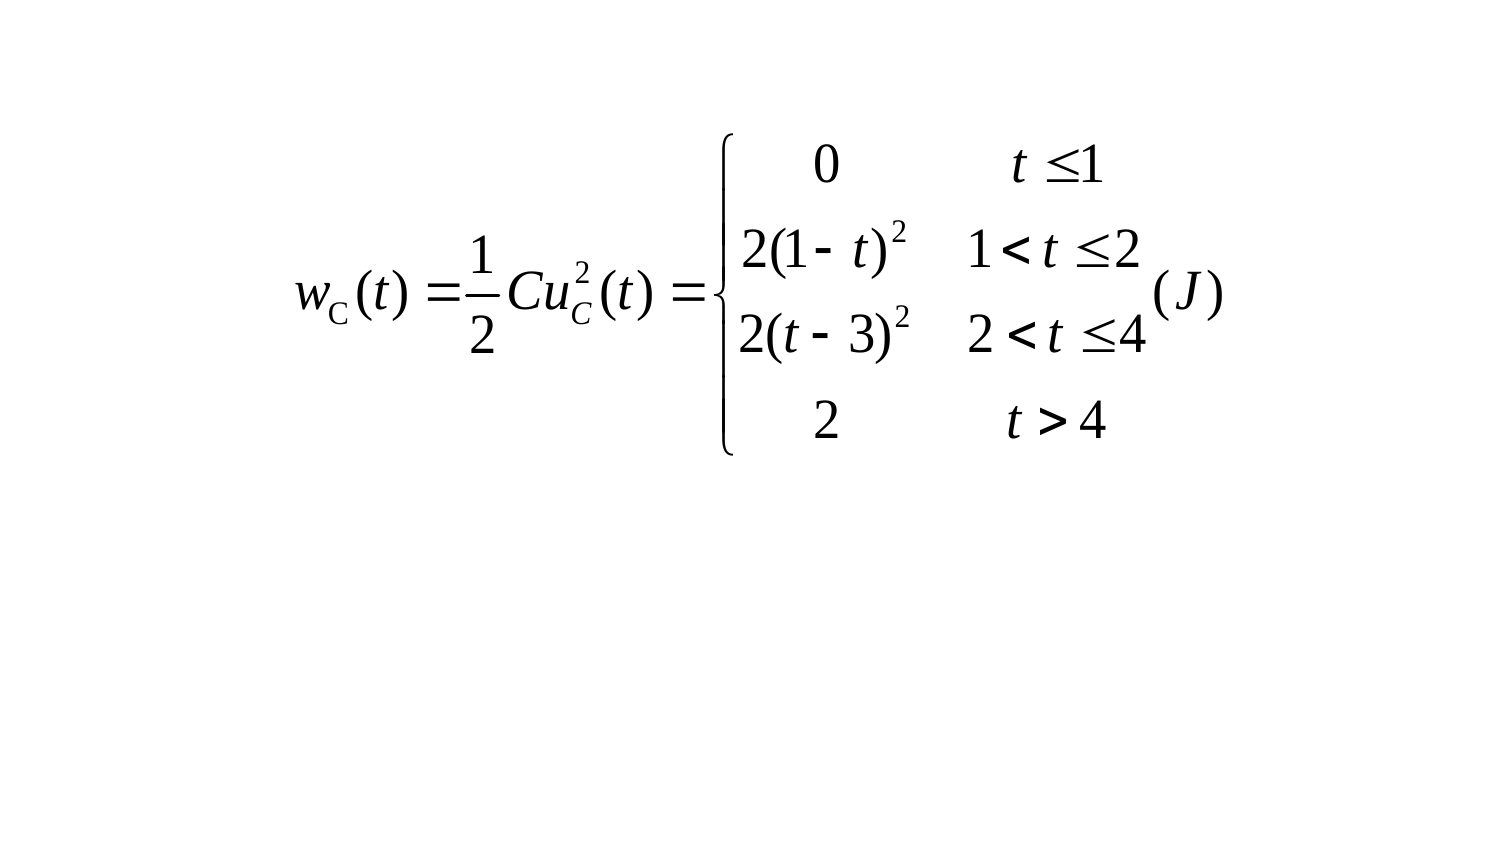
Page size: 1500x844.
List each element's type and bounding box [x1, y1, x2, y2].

text_box [284, 124, 1234, 467]
